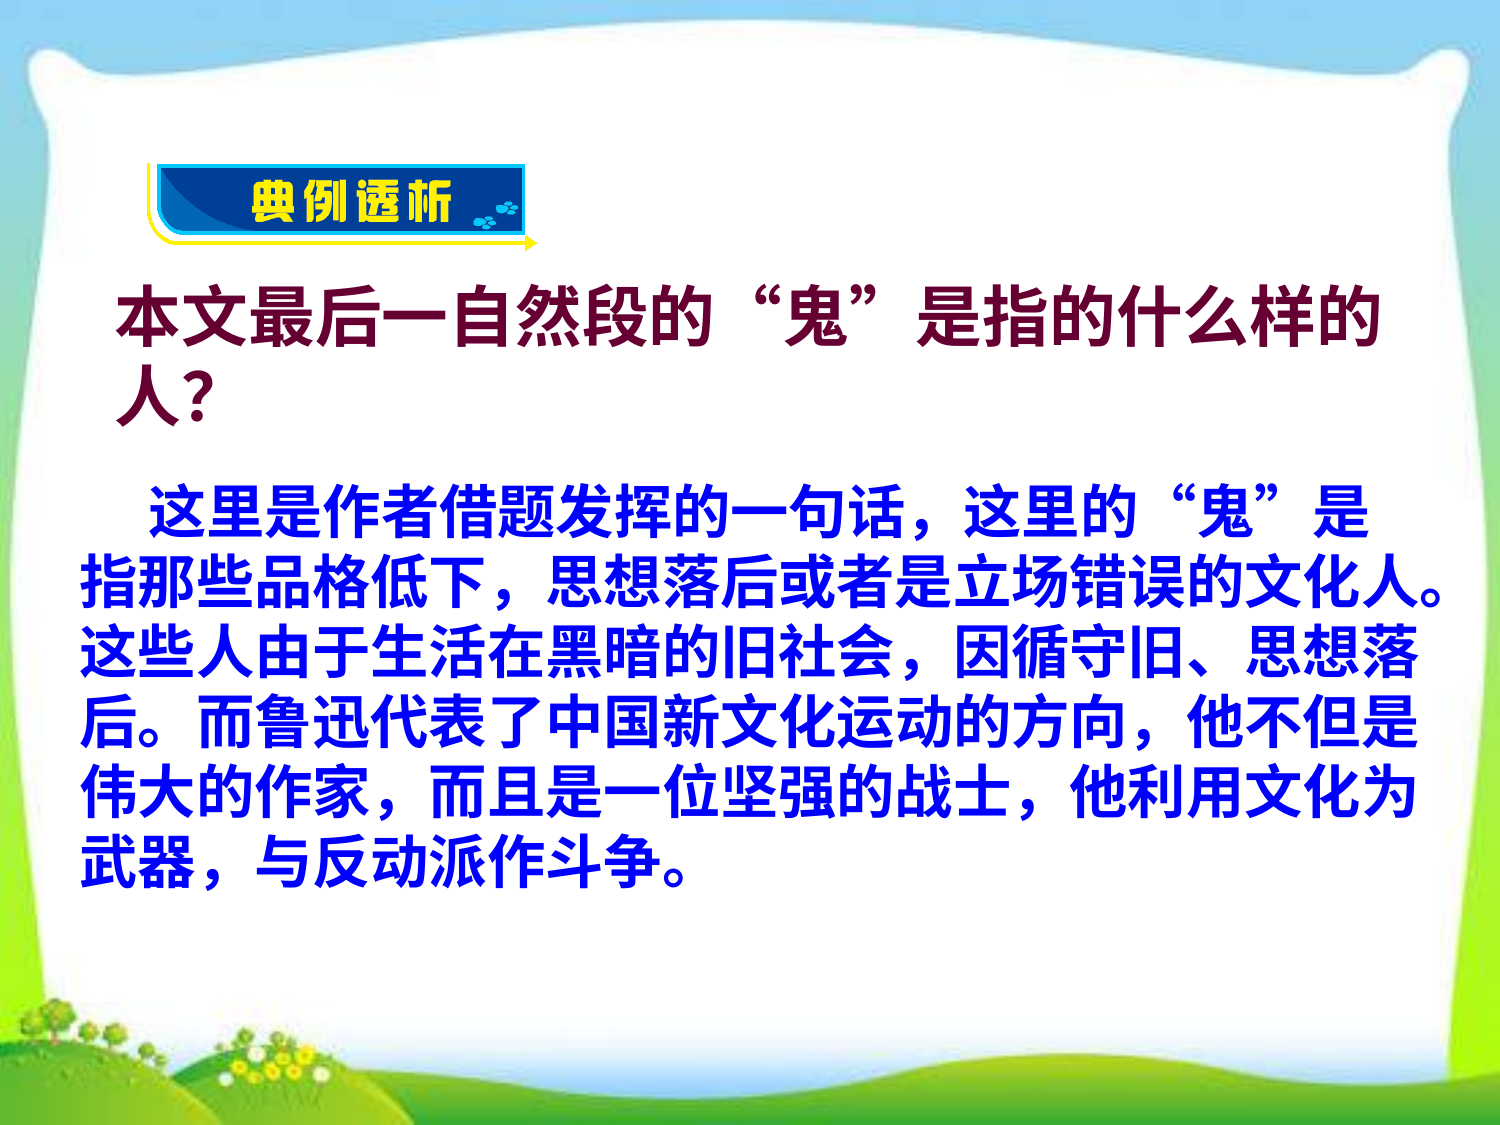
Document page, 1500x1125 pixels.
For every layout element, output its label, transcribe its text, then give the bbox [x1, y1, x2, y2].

text_box 这里是作者借题发挥的一句话，这里的“鬼”是指那些品格低下，思想落后或者是立场错误的文化人。这些人由于生活在黑暗的旧社会，因循守旧、思想落后。而鲁迅代表了中国新文化运动的方向，他不但是伟大的作家，而且是一位坚强的战士，他利用文化为武器，与反动派作斗争。 [64, 467, 1435, 903]
text_box 本文最后一自然段的“鬼”是指的什么样的人？ [100, 267, 1454, 442]
picture [0, 0, 1500, 1125]
